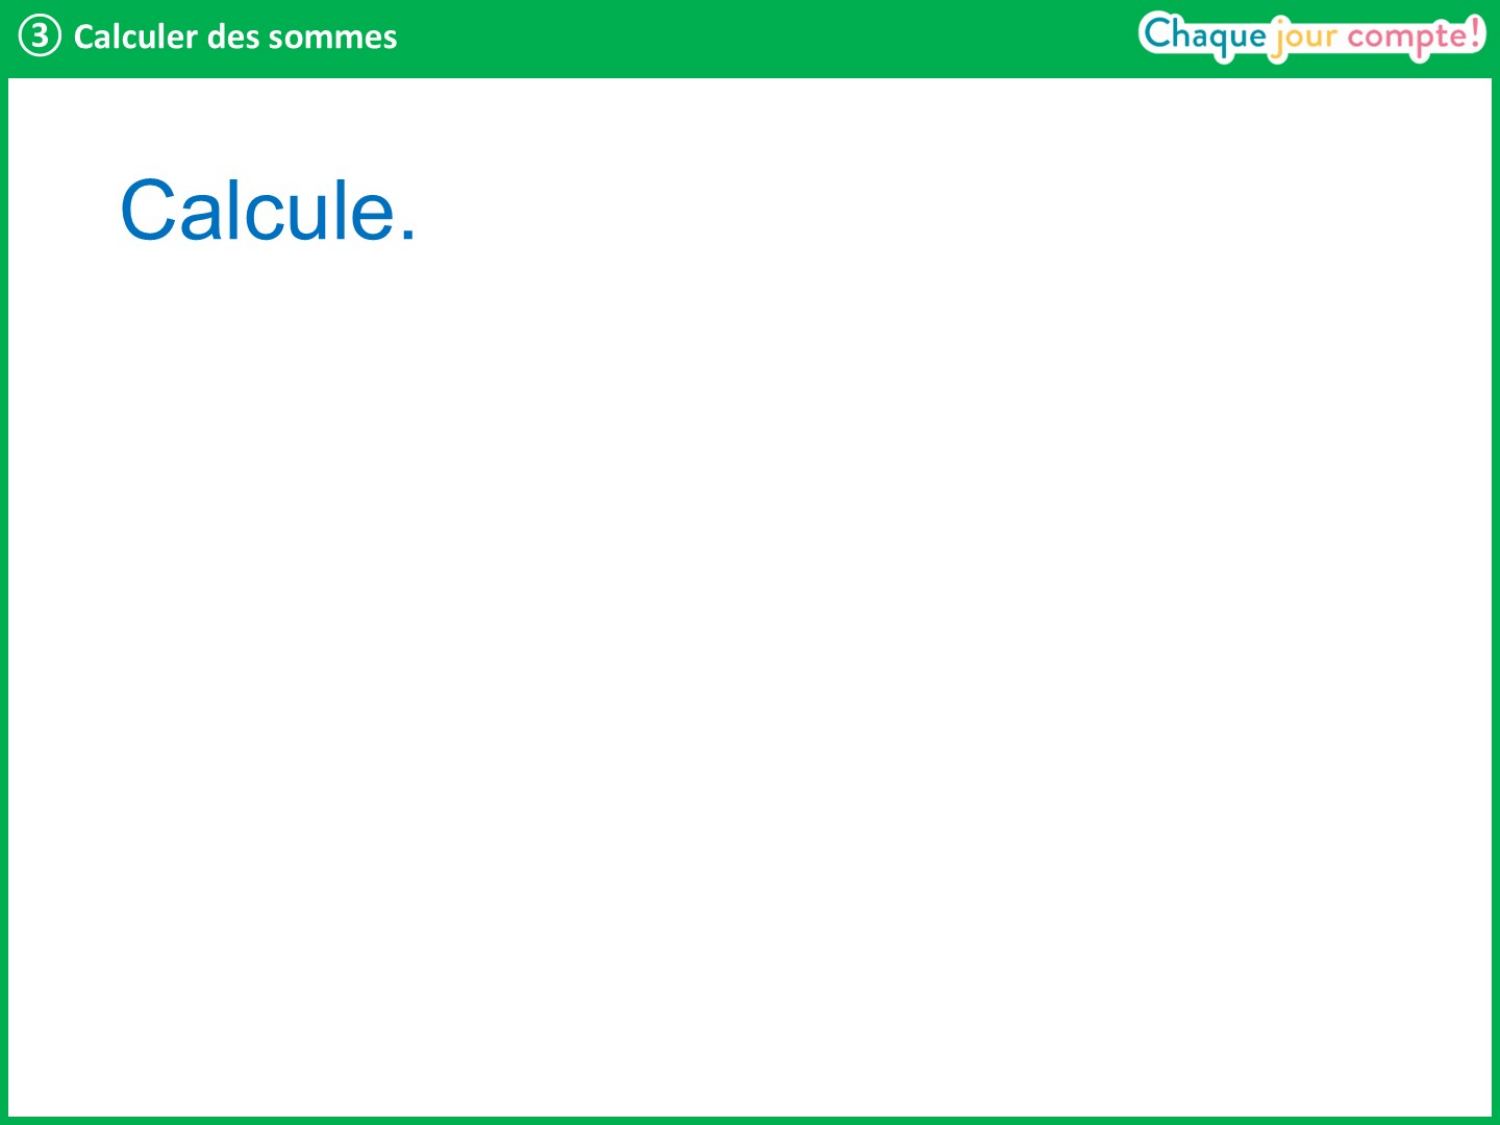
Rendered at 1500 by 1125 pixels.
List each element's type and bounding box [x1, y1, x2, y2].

list [0, 0, 1500, 1125]
